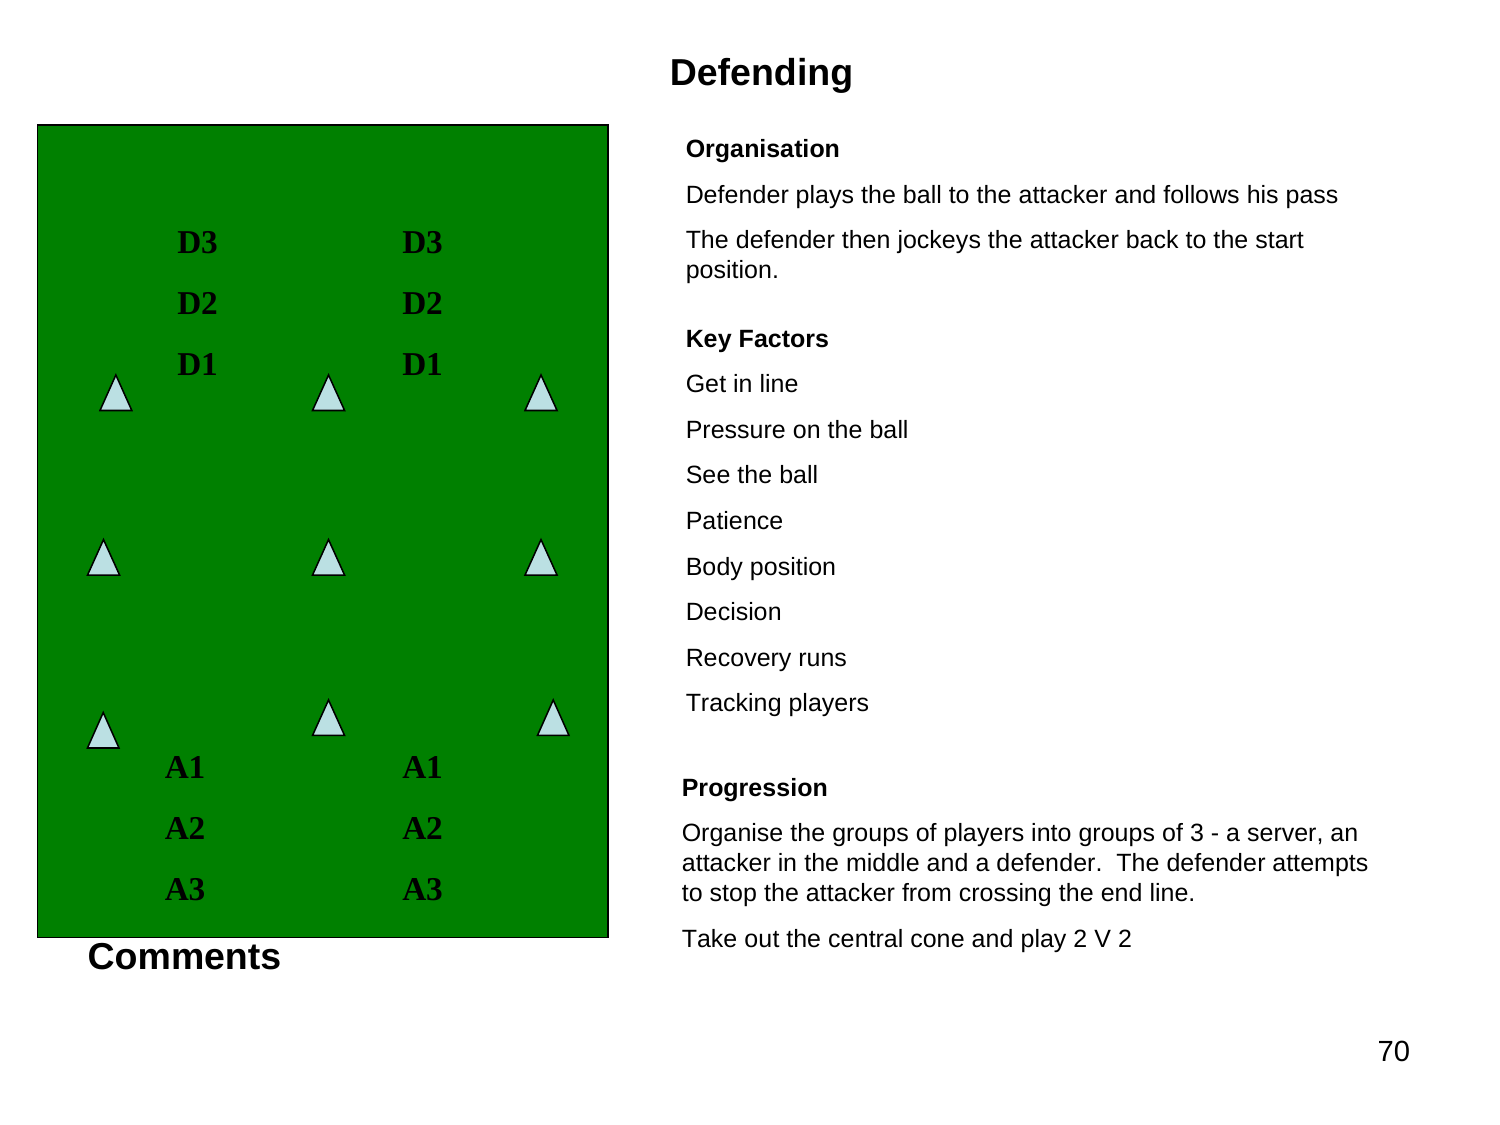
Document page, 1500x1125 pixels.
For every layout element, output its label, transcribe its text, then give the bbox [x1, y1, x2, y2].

text_box [99, 374, 132, 411]
text_box A1 A2 A3 [387, 737, 463, 915]
text_box Organisation Defender plays the ball to the attacker and follows his pass The defender then jockeys the attacker back to the start position. [671, 124, 1412, 292]
text_box D3 D2 D1 [387, 212, 463, 390]
text_box [312, 699, 345, 736]
text_box Defending [253, 0, 1270, 101]
text_box Key Factors Get in line Pressure on the ball See the ball Patience Body position Decision Recovery runs Tracking players [671, 314, 1396, 725]
text_box [524, 374, 557, 411]
text_box [312, 539, 345, 575]
text_box <number> [1074, 1024, 1425, 1103]
text_box [87, 539, 120, 575]
text_box [524, 539, 557, 575]
text_box D3 D2 D1 [162, 212, 250, 390]
text_box Comments [72, 924, 624, 986]
text_box A1 A2 A3 [149, 737, 225, 915]
text_box [537, 699, 569, 736]
text_box Progression Organise the groups of players into groups of 3 - a server, an attacker in the middle and a defender. The defender attempts to stop the attacker from crossing the end line. Take out the central cone and play 2 V 2 [667, 763, 1412, 960]
text_box [87, 712, 119, 748]
text_box [37, 124, 608, 938]
text_box [312, 374, 345, 411]
